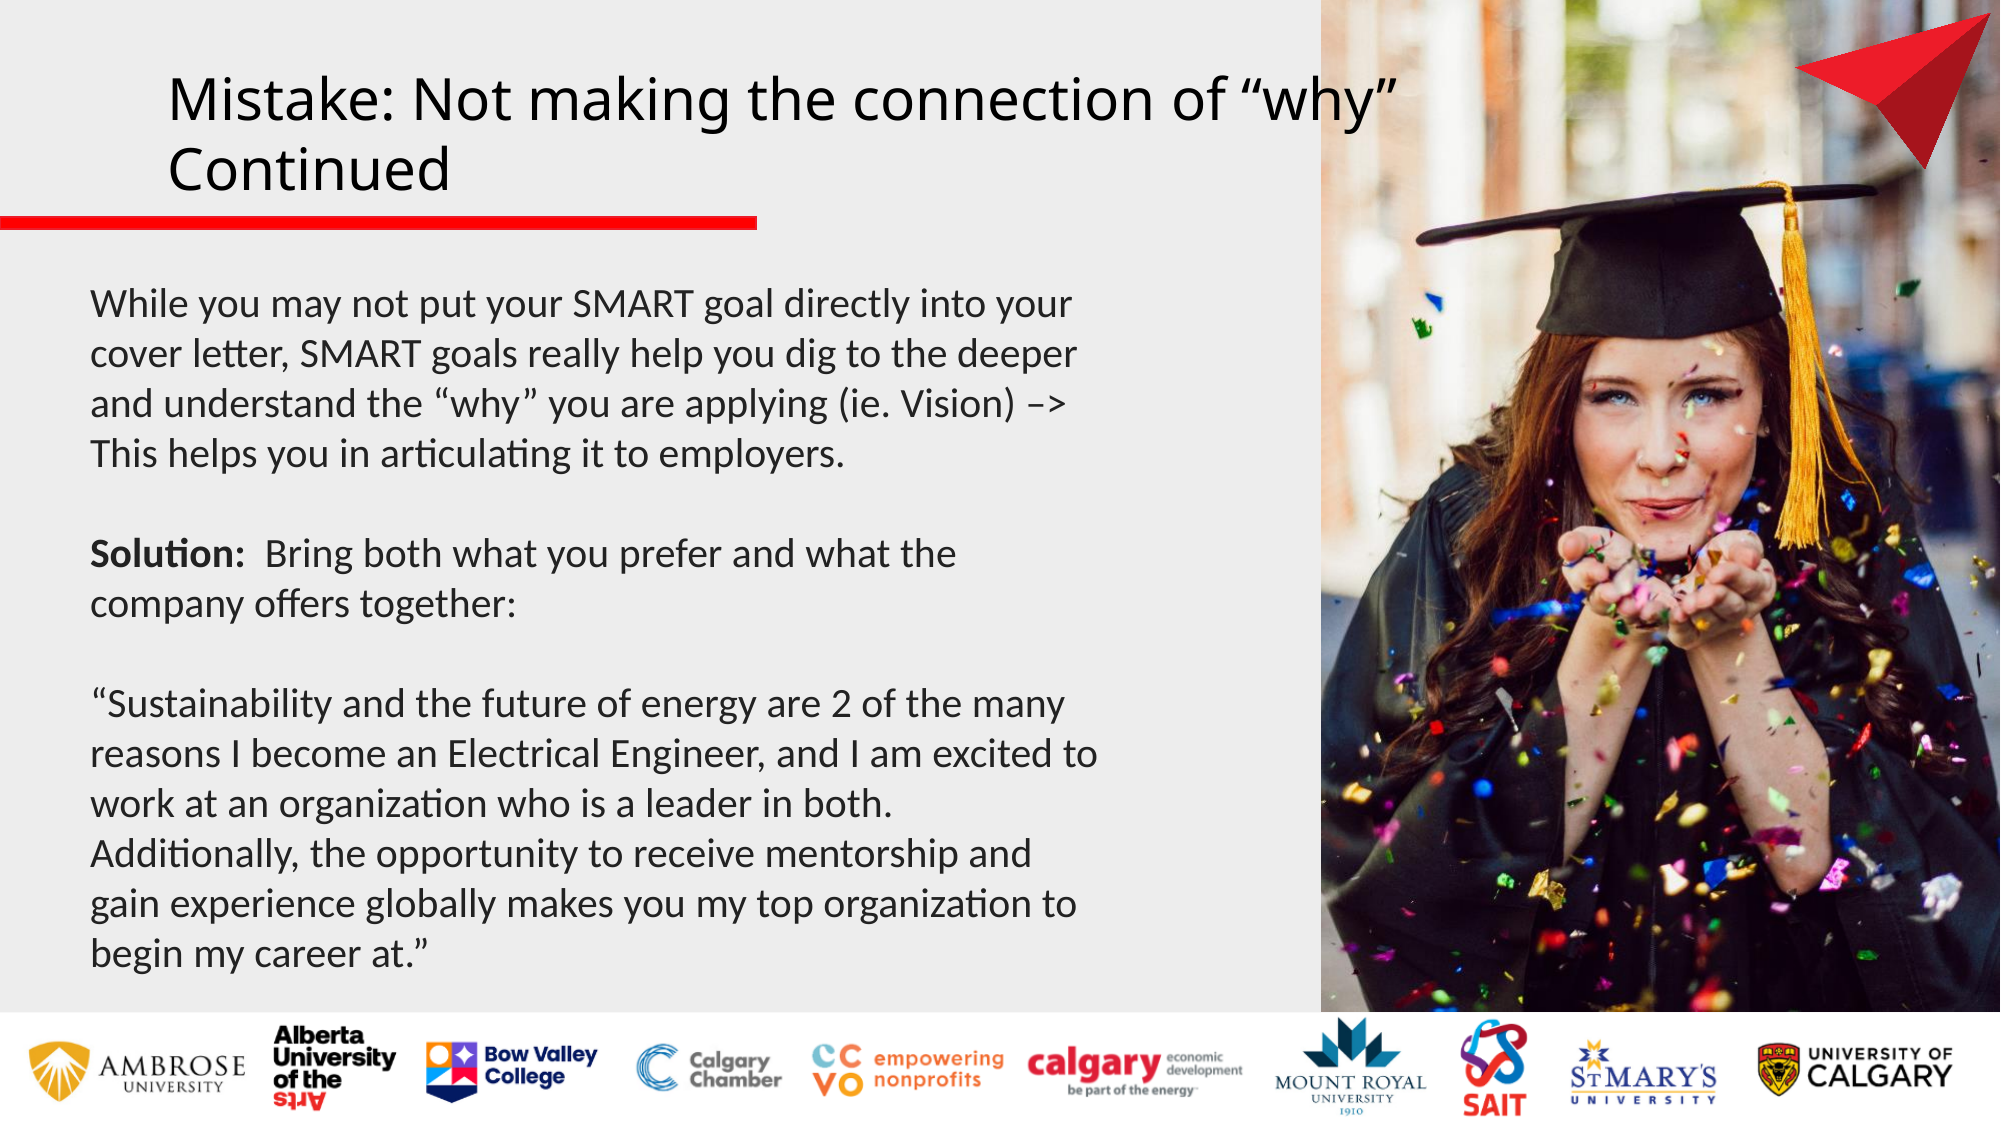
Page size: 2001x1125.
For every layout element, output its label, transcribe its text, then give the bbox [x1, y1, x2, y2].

picture [0, 0, 2001, 1125]
text_box Mistake: Not making the connection of “why” Continued [152, 55, 1321, 210]
text_box While you may not put your SMART goal directly into your cover letter, SMART goals really help you dig to the deeper and understand the “why” you are applying (ie. Vision) –> This helps you in articulating it to employers. Solution: Bring both what you prefer and what the company offers together: “Sustainability and the future of energy are 2 of the many reasons I become an Electrical Engineer, and I am excited to work at an organization who is a leader in both. Additionally, the opportunity to receive mentorship and gain experience globally makes you my top organization to begin my career at.” [0, 218, 1125, 1125]
